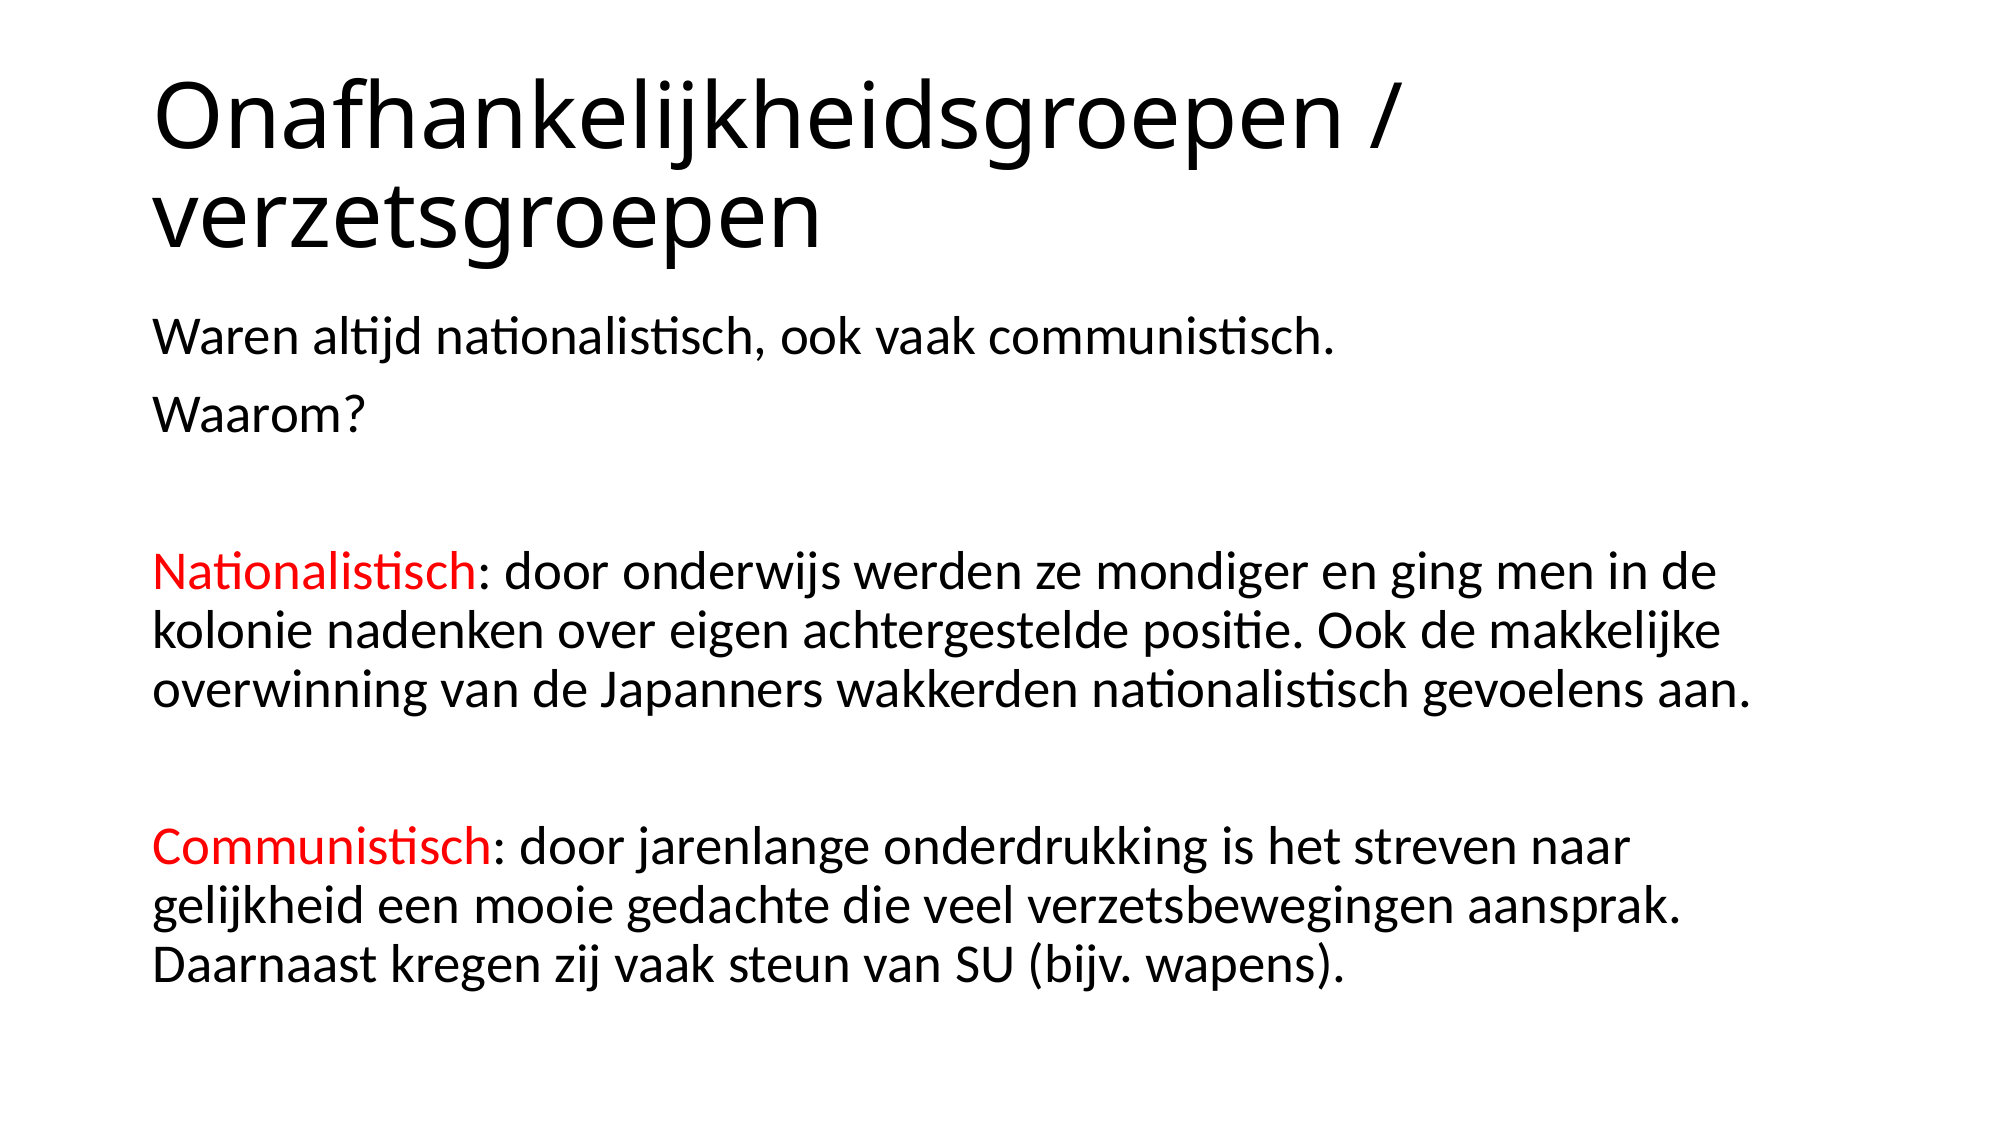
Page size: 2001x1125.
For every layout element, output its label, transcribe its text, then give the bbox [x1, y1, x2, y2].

list Waren altijd nationalistisch, ook vaak communistisch. Waarom? Nationalistisch: door onderwijs werden ze mondiger en ging men in de kolonie nadenken over eigen achtergestelde positie. Ook de makkelijke overwinning van de Japanners wakkerden nationalistisch gevoelens aan. Communistisch: door jarenlange onderdrukking is het streven naar gelijkheid een mooie gedachte die veel verzetsbewegingen aansprak. Daarnaast kregen zij vaak steun van SU (bijv. wapens). [137, 299, 1863, 1014]
title Onafhankelijkheidsgroepen / verzetsgroepen [137, 59, 1863, 278]
